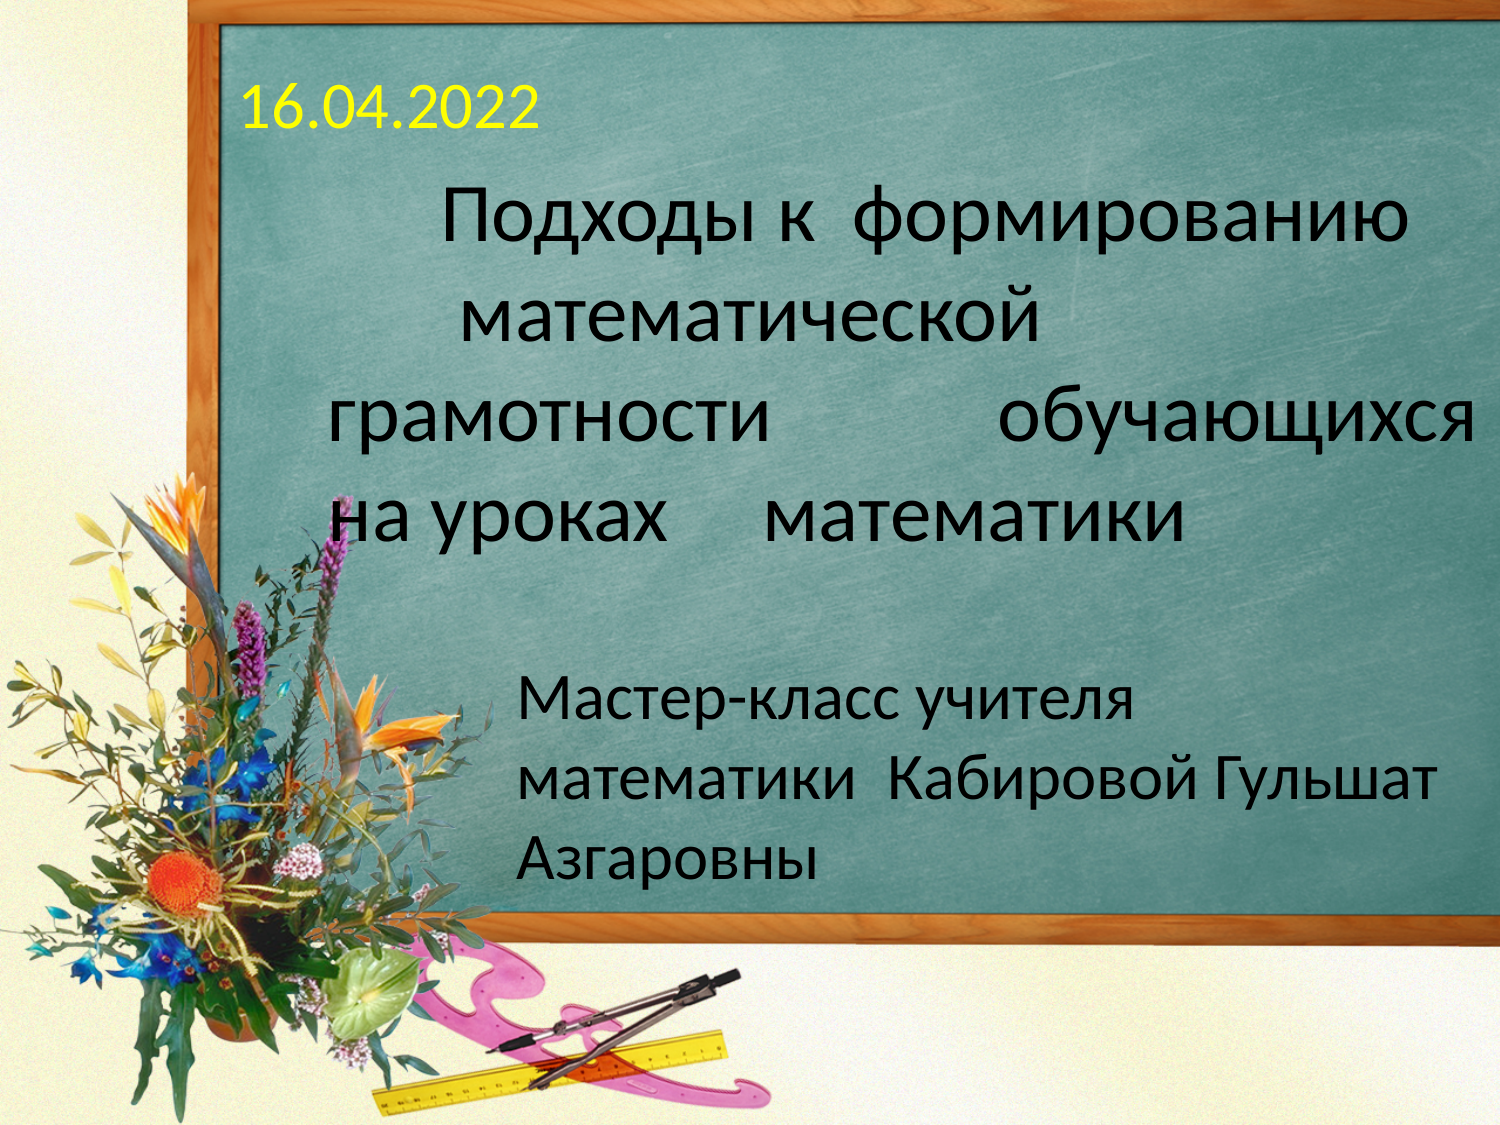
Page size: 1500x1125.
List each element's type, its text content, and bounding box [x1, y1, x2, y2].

picture [0, 0, 1500, 1125]
text_box Подходы к формированию математической грамотности обучающихся на уроках математики [312, 150, 1500, 566]
text_box Мастер-класс учителя математики Кабировой Гульшат Азгаровны [501, 645, 1483, 900]
text_box 16.04.2022 [100, 54, 680, 150]
